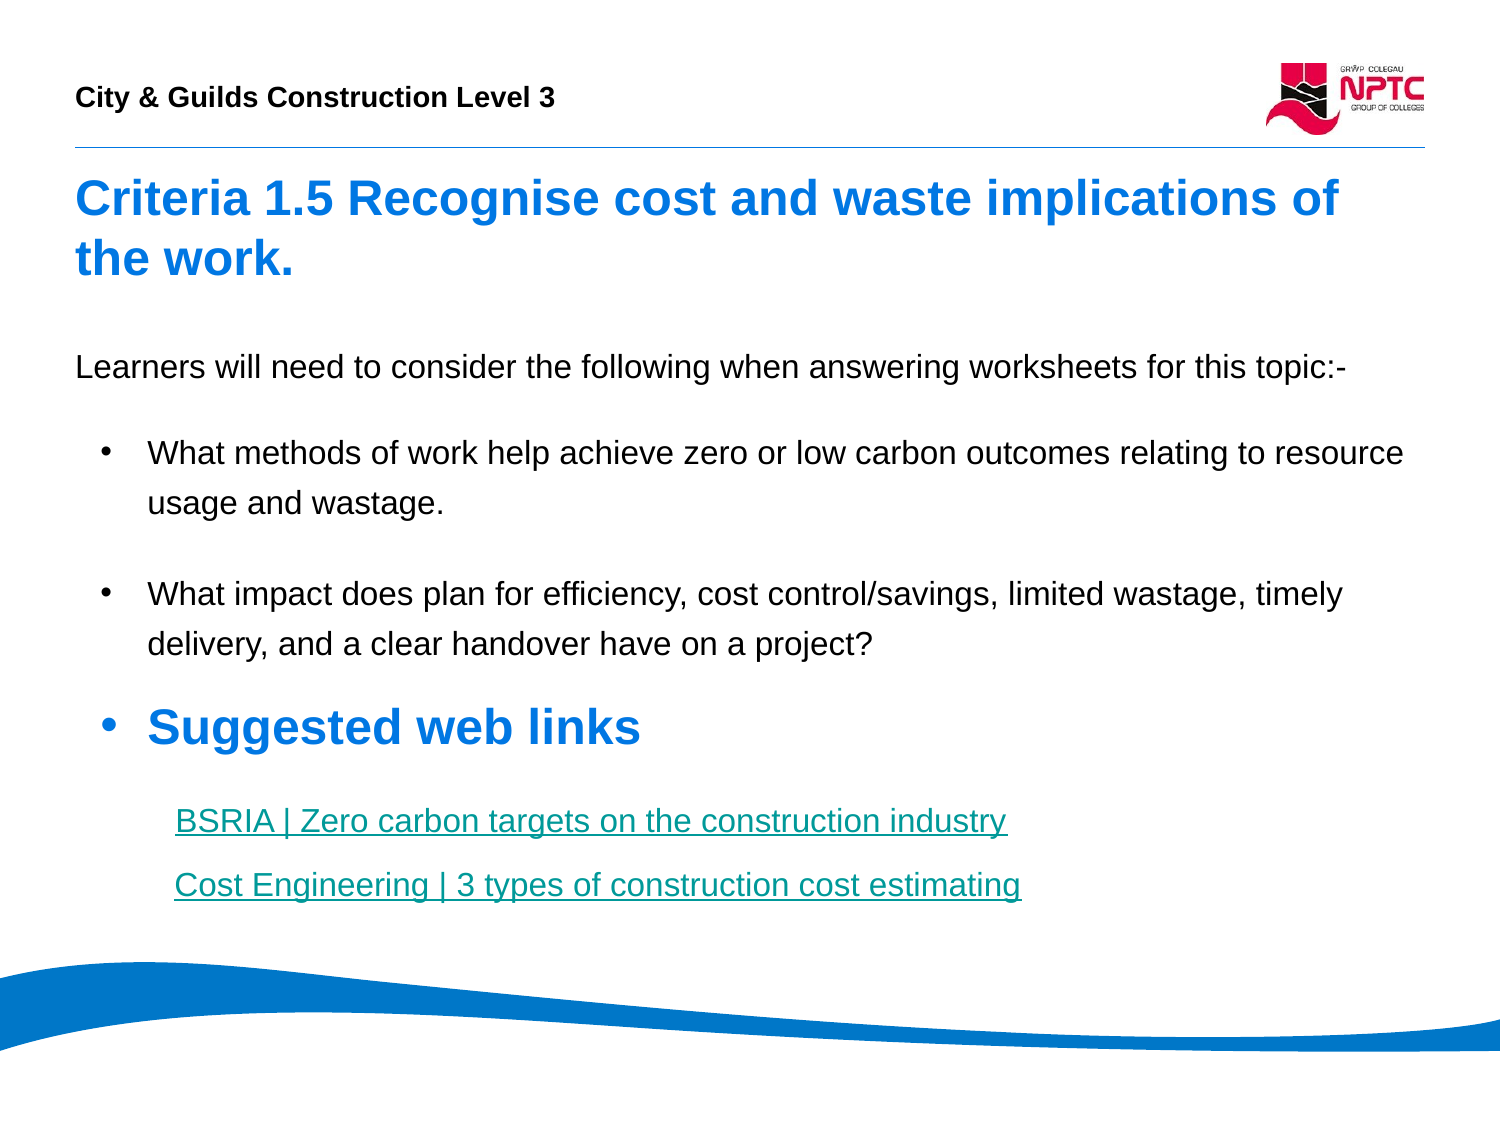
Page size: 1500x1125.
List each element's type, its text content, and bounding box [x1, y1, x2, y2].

list What methods of work help achieve zero or low carbon outcomes relating to resource usage and wastage. What impact does plan for efficiency, cost control/savings, limited wastage, timely delivery, and a clear handover have on a project? Suggested web links BSRIA | Zero carbon targets on the construction industry Cost Engineering | 3 types of construction cost estimating [100, 420, 1426, 946]
title Criteria 1.5 Recognise cost and waste implications of the work. Learners will need to consider the following when answering worksheets for this topic:- [74, 165, 1426, 374]
picture [1266, 63, 1424, 135]
